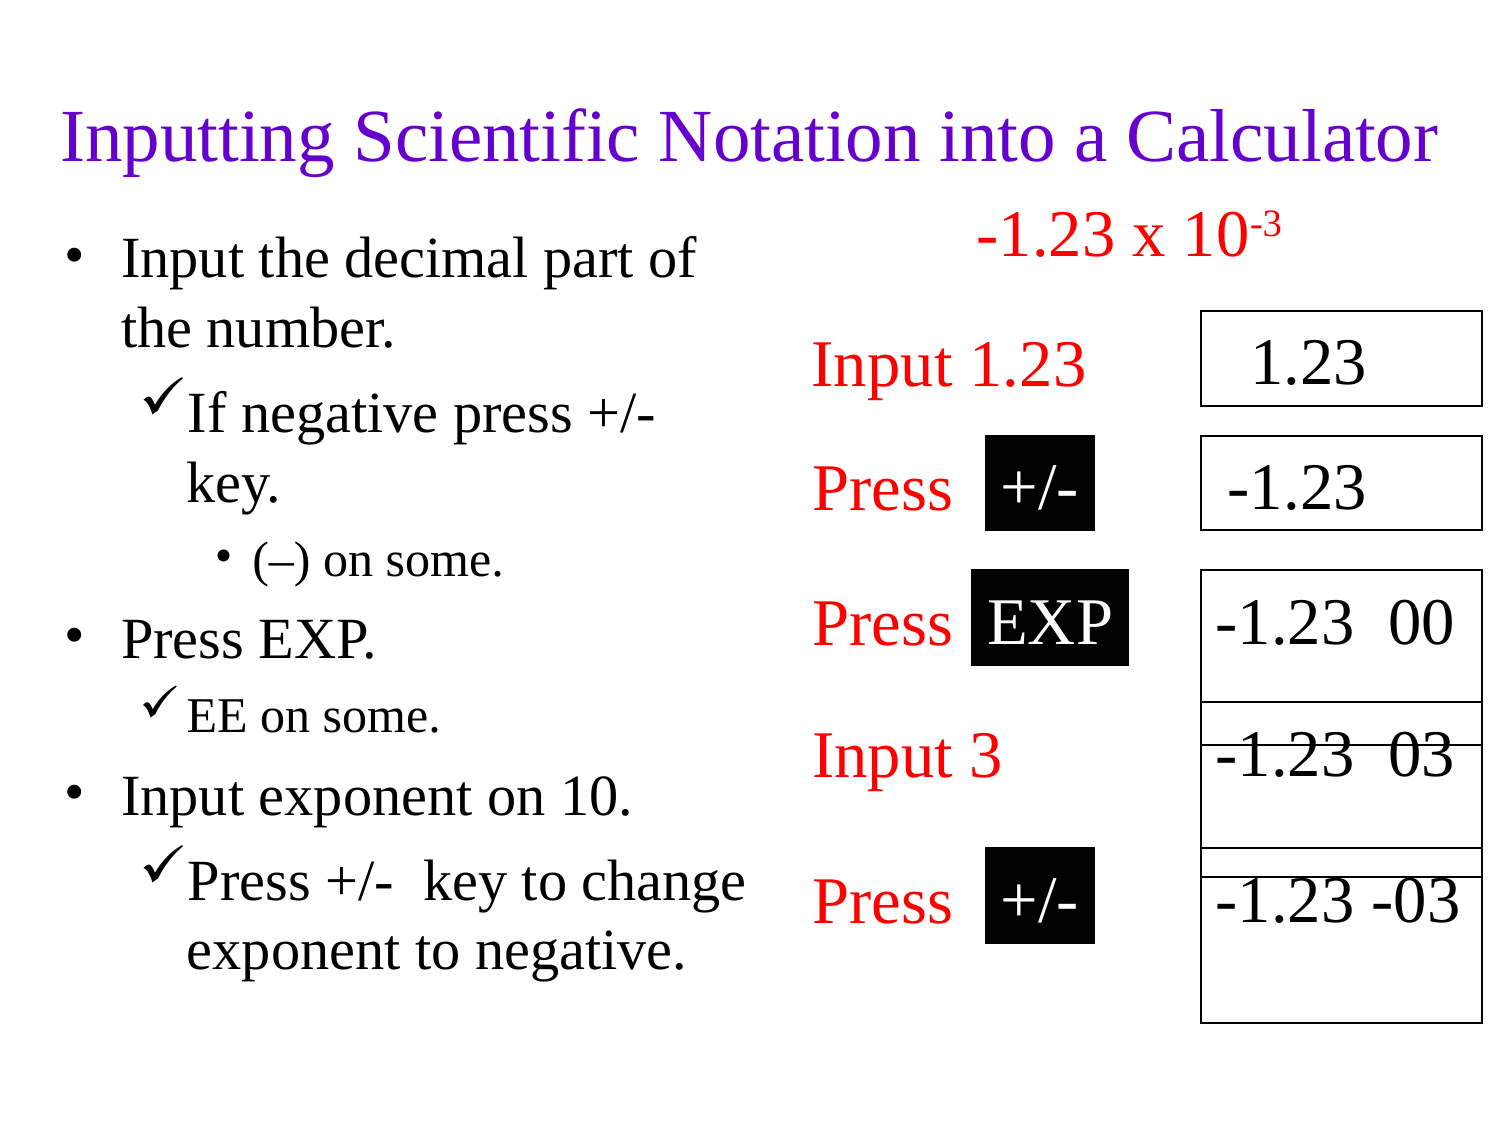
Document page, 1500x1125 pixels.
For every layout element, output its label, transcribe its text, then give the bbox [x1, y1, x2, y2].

text_box Inputting Scientific Notation into a Calculator [24, 37, 1475, 225]
text_box -1.23 x 10-3 [961, 182, 1297, 278]
text_box Input the decimal part of the number. If negative press +/- key. (–) on some. Press EXP. EE on some. Input exponent on 10. Press +/- key to change exponent to negative. [49, 212, 775, 1050]
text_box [796, 310, 1483, 1024]
